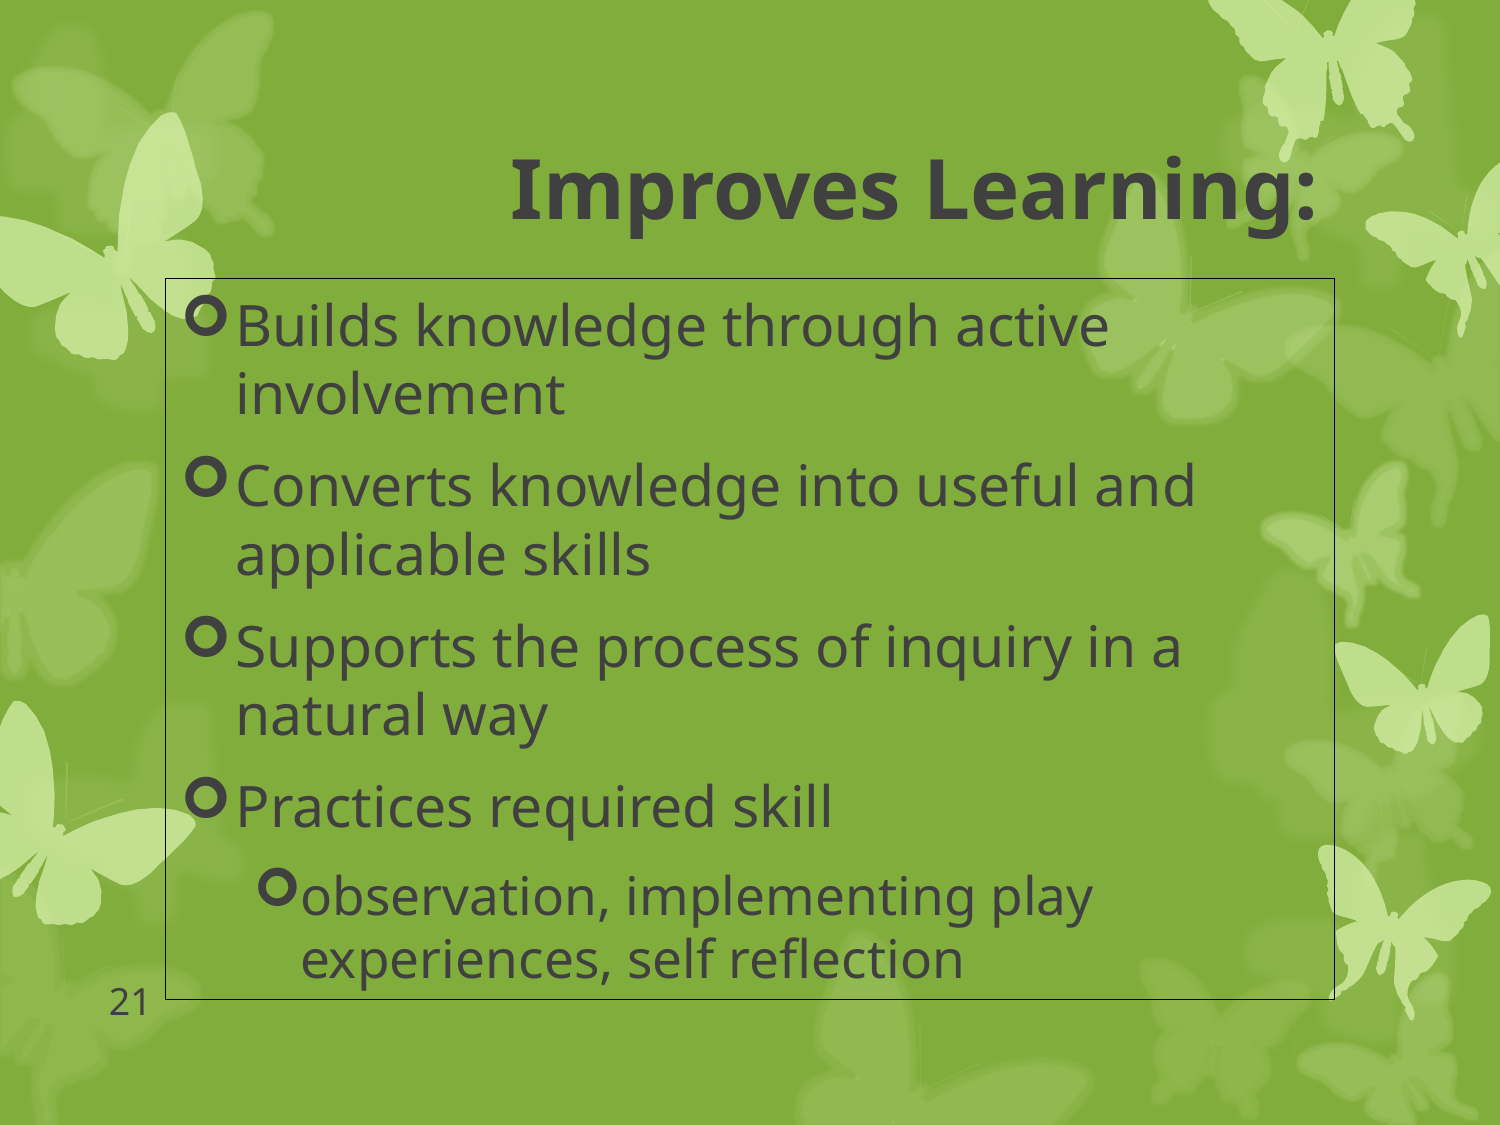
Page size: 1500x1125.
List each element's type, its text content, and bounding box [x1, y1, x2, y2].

title Improves Learning: [165, 110, 1335, 263]
list Builds knowledge through active involvement Converts knowledge into useful and applicable skills Supports the process of inquiry in a natural way Practices required skill observation, implementing play experiences, self reflection [165, 278, 1335, 1000]
slide_number 21 [93, 976, 194, 1037]
